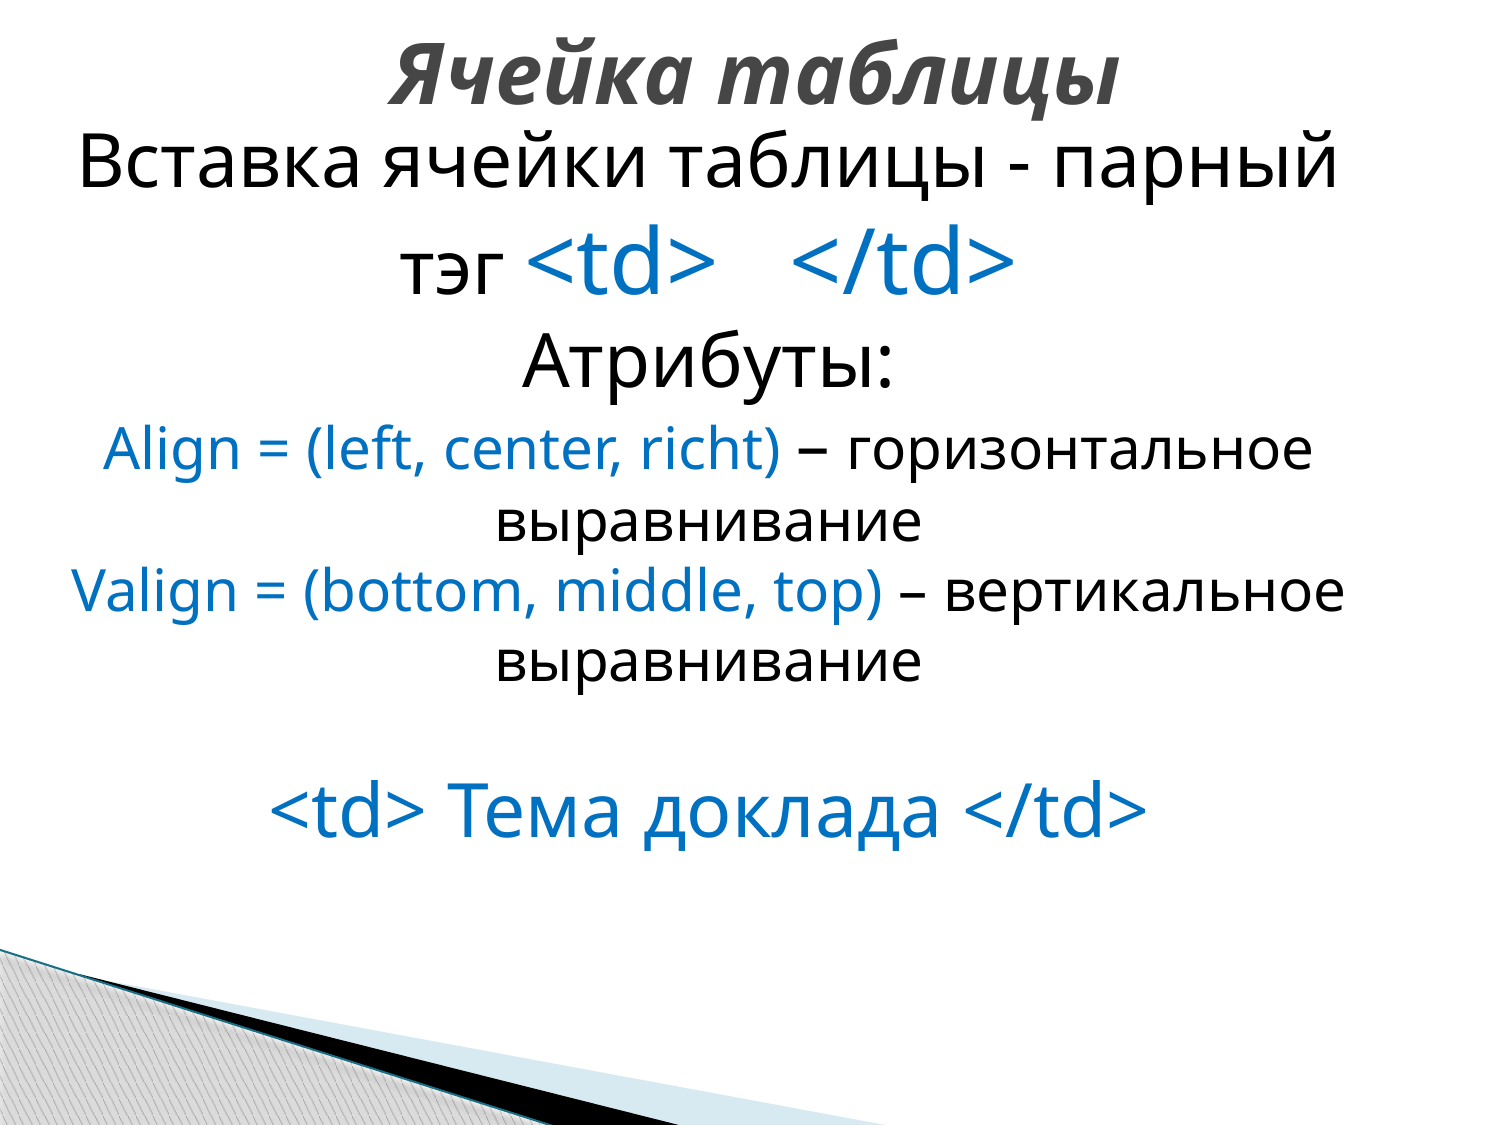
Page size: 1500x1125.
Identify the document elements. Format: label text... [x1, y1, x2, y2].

text_box Ячейка таблицы [81, 0, 1432, 141]
text_box Вставка ячейки таблицы - парный тэг <td> </td> Атрибуты: Align = (left, center, richt) – горизонтальное выравнивание Valign = (bottom, middle, top) – вертикальное выравнивание <td> Тема доклада </td> [0, 105, 1418, 970]
